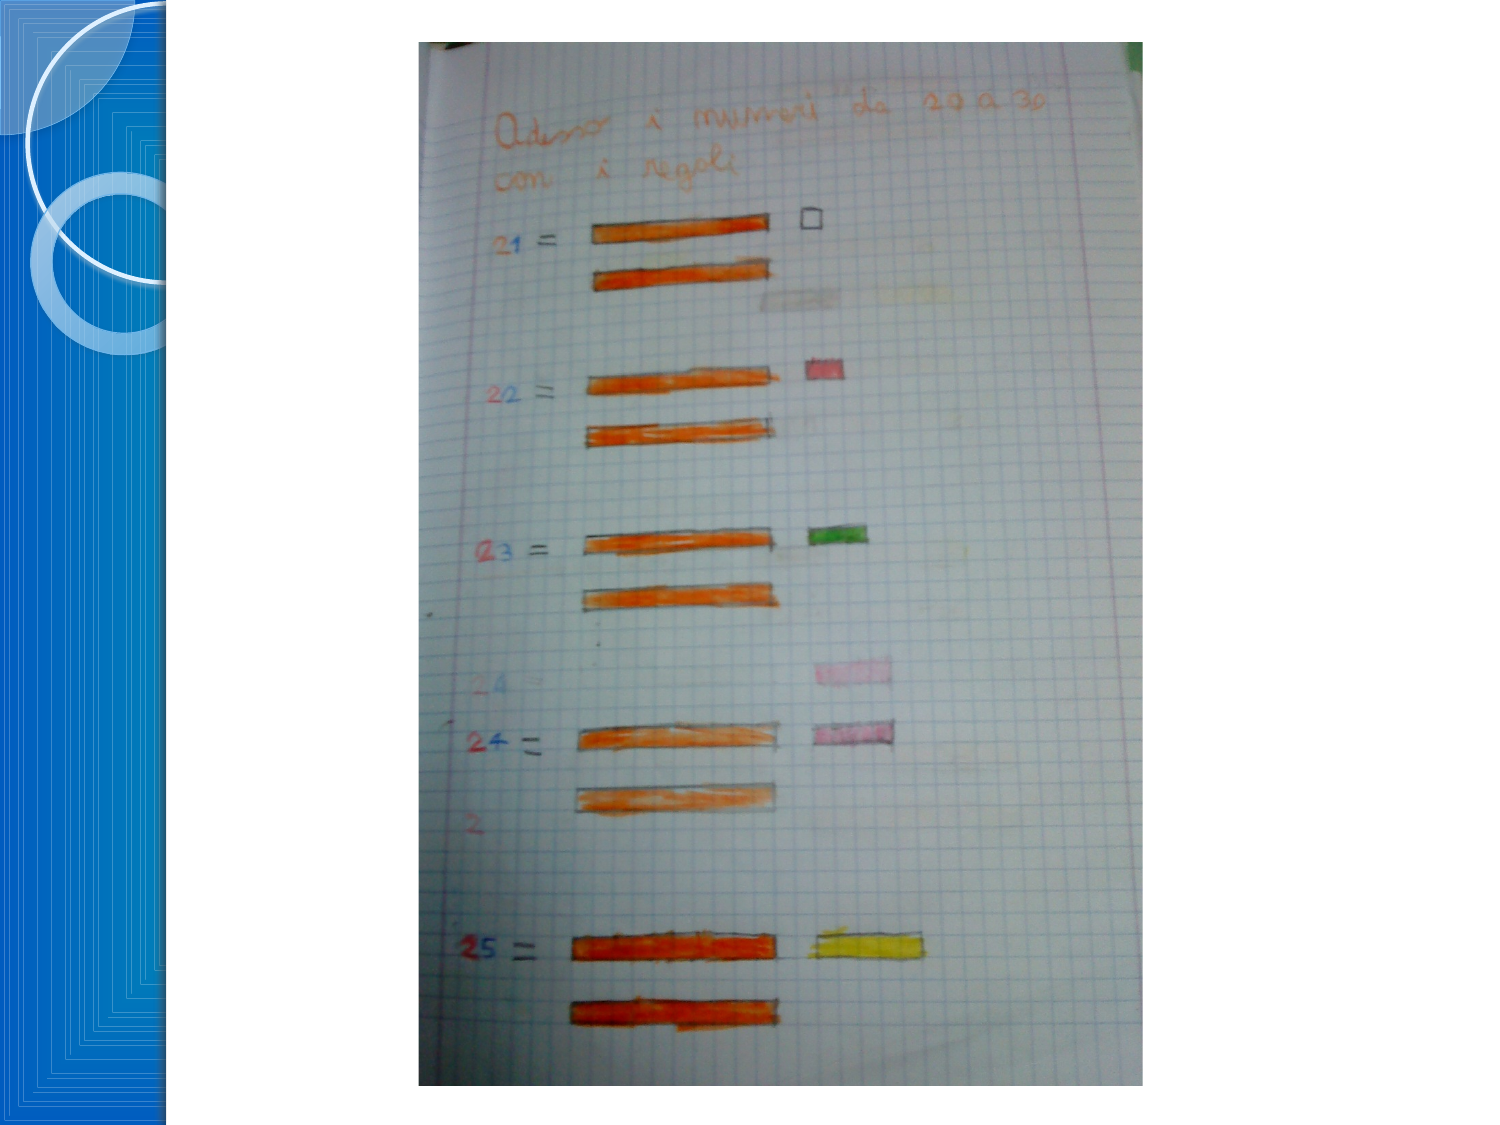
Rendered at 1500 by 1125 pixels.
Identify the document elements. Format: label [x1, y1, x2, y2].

picture [418, 42, 1143, 1087]
